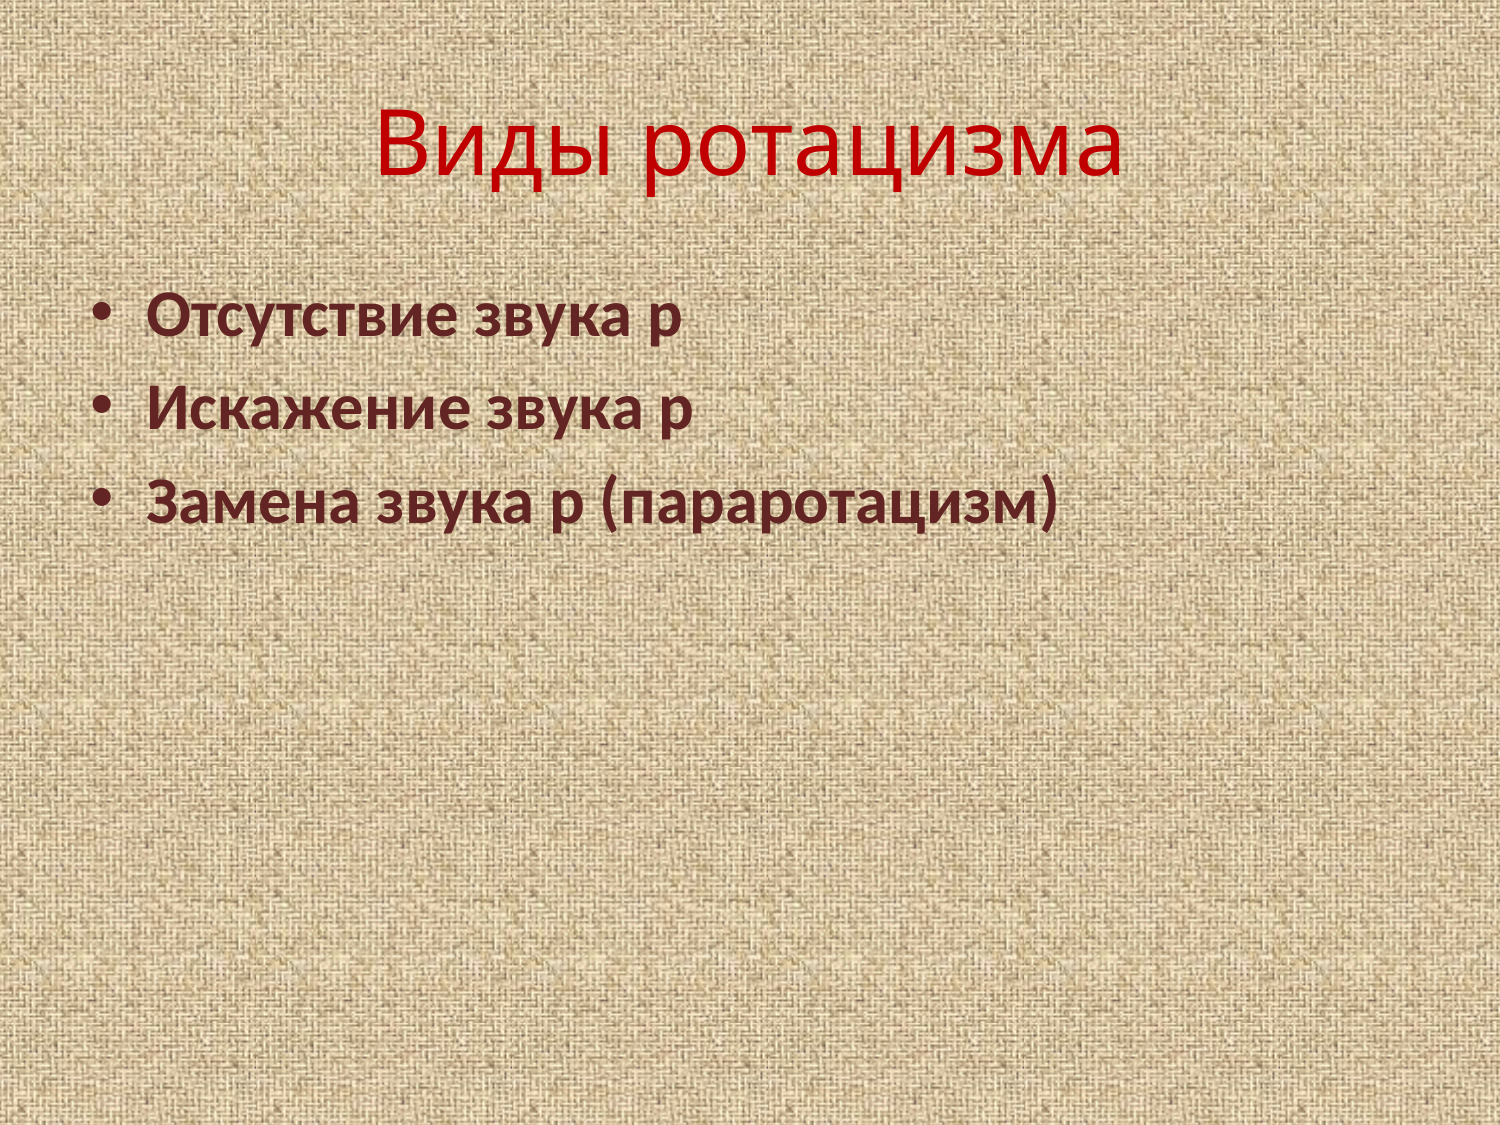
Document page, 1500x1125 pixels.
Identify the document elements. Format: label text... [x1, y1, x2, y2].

title Виды ротацизма [75, 45, 1425, 233]
list Отсутствие звука р Искажение звука р Замена звука р (параротацизм) [75, 262, 1425, 1005]
